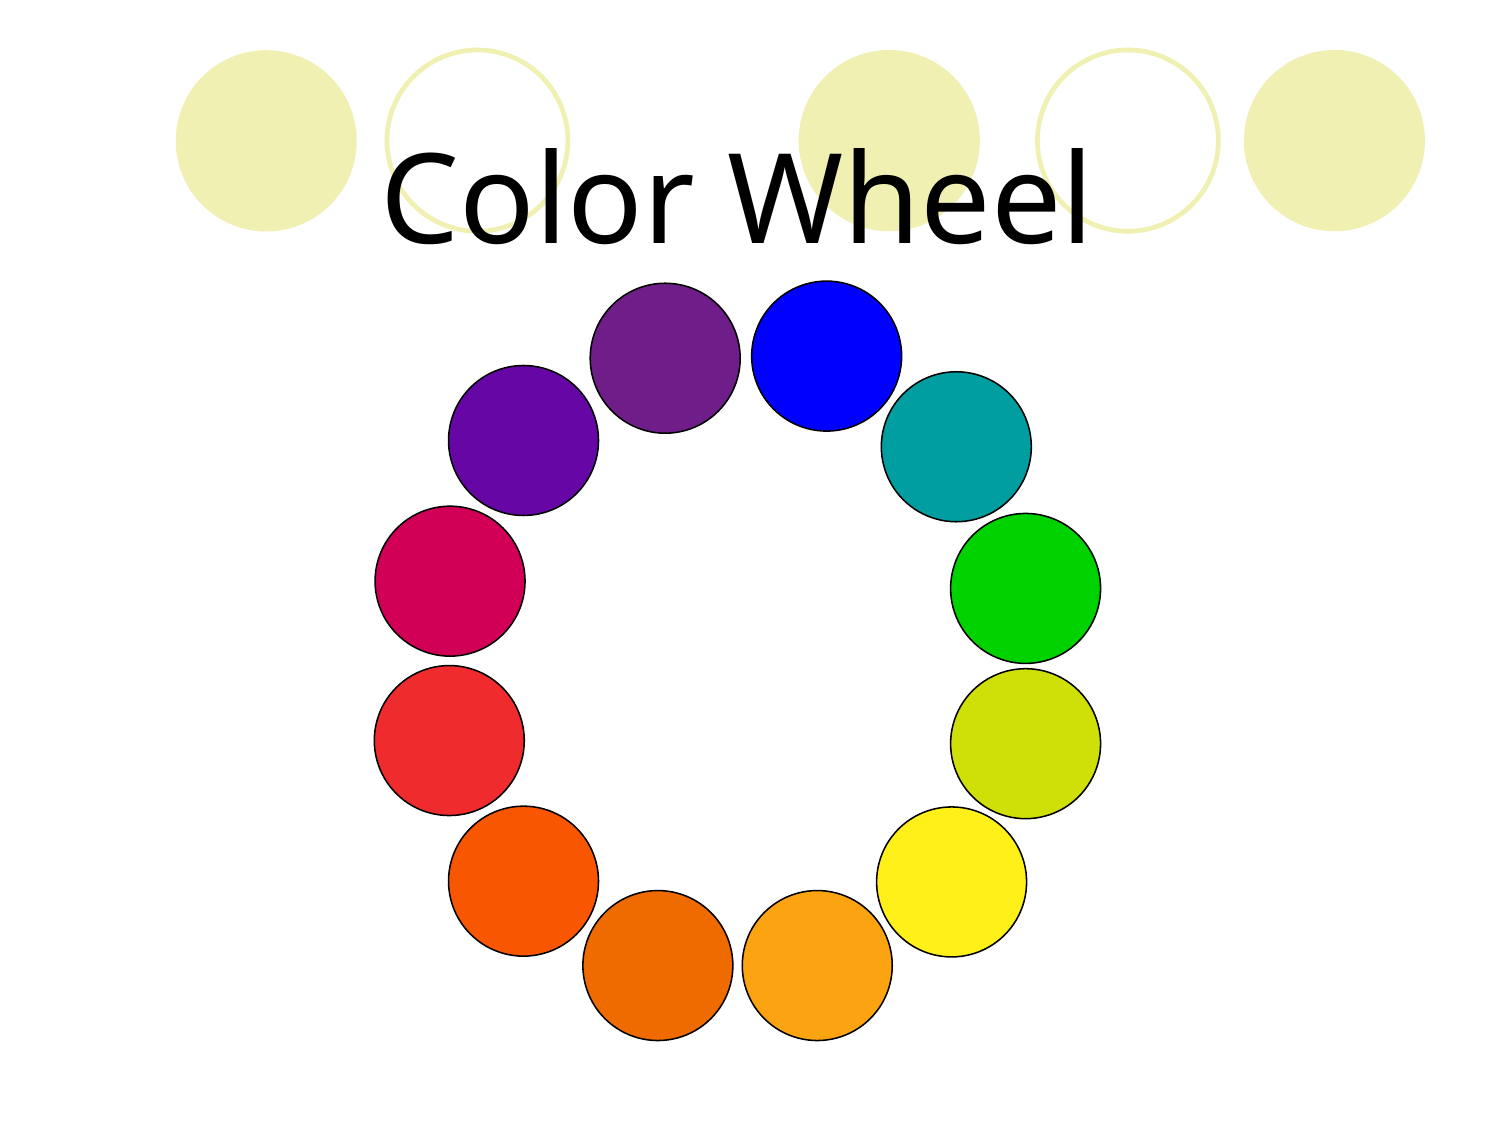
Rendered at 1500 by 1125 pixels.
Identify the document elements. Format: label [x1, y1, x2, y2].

text_box [249, 112, 1226, 1041]
